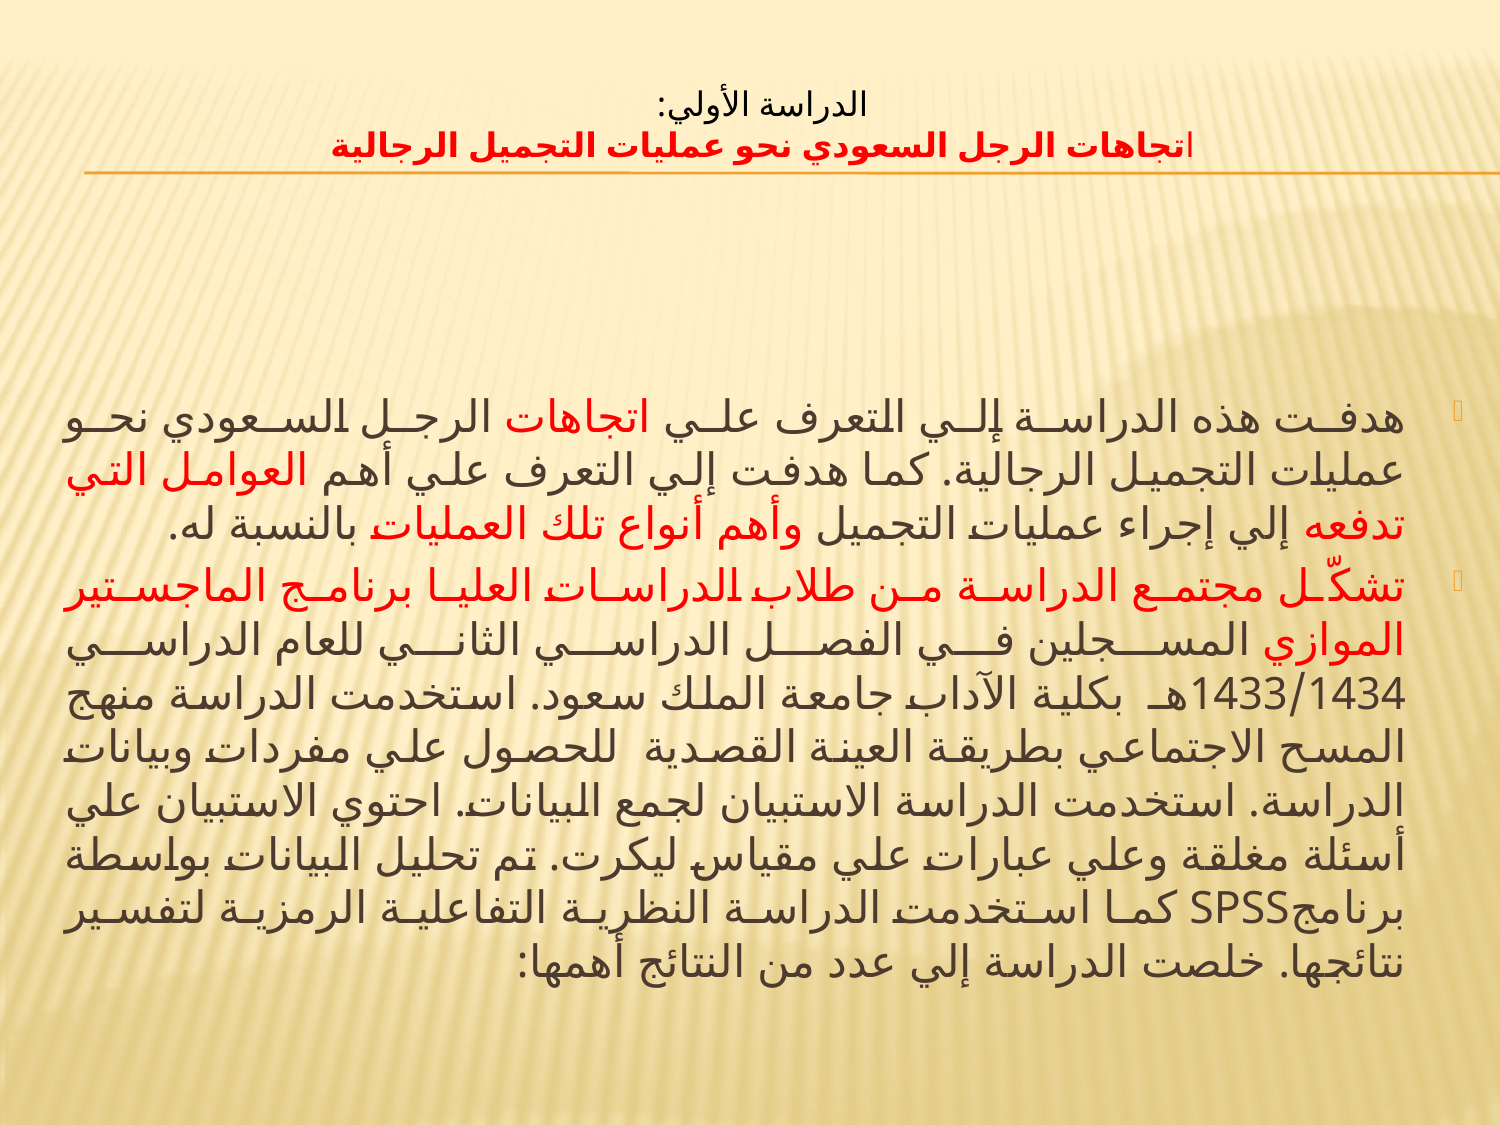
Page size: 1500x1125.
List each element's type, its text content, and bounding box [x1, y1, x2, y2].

list هدفت هذه الدراسة إلي التعرف علي اتجاهات الرجل السعودي نحو عمليات التجميل الرجالية. كما هدفت إلي التعرف علي أهم العوامل التي تدفعه إلي إجراء عمليات التجميل وأهم أنواع تلك العمليات بالنسبة له. تشكّل مجتمع الدراسة من طلاب الدراسات العليا برنامج الماجستير الموازي المسجلين في الفصل الدراسي الثاني للعام الدراسي 1433/1434هـ بكلية الآداب جامعة الملك سعود. استخدمت الدراسة منهج المسح الاجتماعي بطريقة العينة القصدية للحصول علي مفردات وبيانات الدراسة. استخدمت الدراسة الاستبيان لجمع البيانات. احتوي الاستبيان علي أسئلة مغلقة وعلي عبارات علي مقياس ليكرت. تم تحليل البيانات بواسطة برنامجSPSS كما استخدمت الدراسة النظرية التفاعلية الرمزية لتفسير نتائجها. خلصت الدراسة إلي عدد من النتائج أهمها: [50, 254, 1475, 998]
title الدراسة الأولي: اتجاهات الرجل السعودي نحو عمليات التجميل الرجالية [50, 75, 1475, 213]
